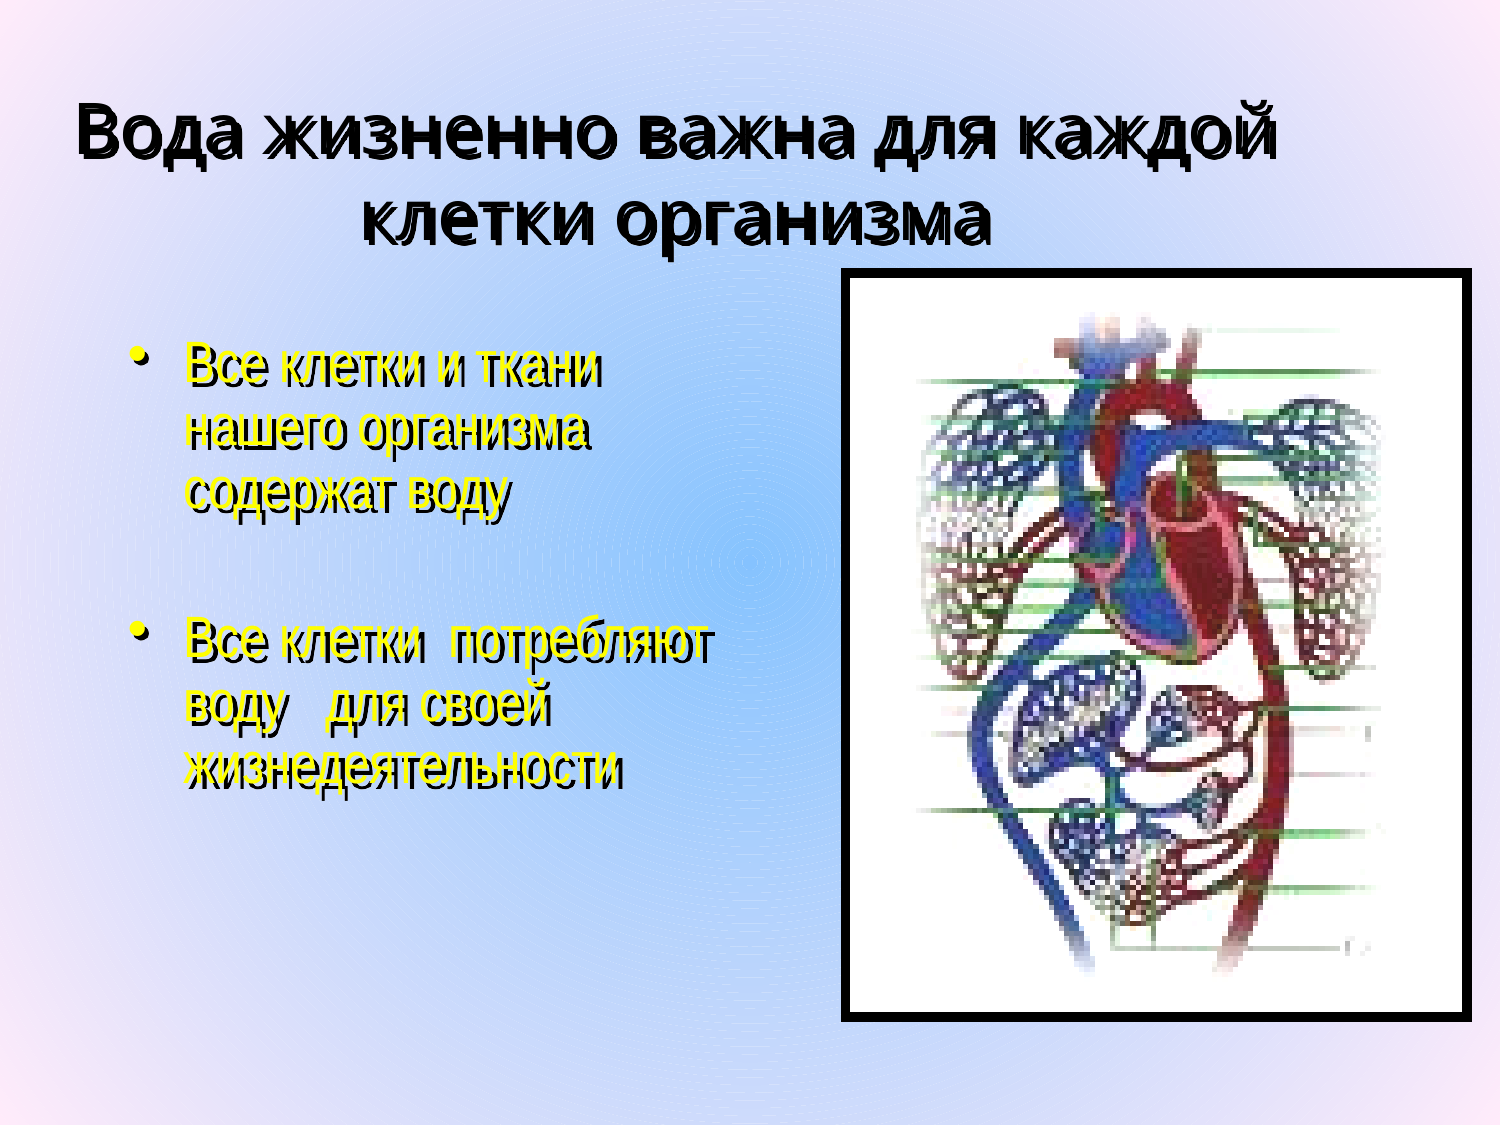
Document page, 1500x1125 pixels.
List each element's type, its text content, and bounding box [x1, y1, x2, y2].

list Все клетки и ткани нашего организма содержат воду Все клетки потребляют воду для своей жизнедеятельности [112, 324, 738, 1000]
picture [850, 277, 1463, 1013]
title Вода жизненно важна для каждой клетки организма [37, 75, 1313, 263]
